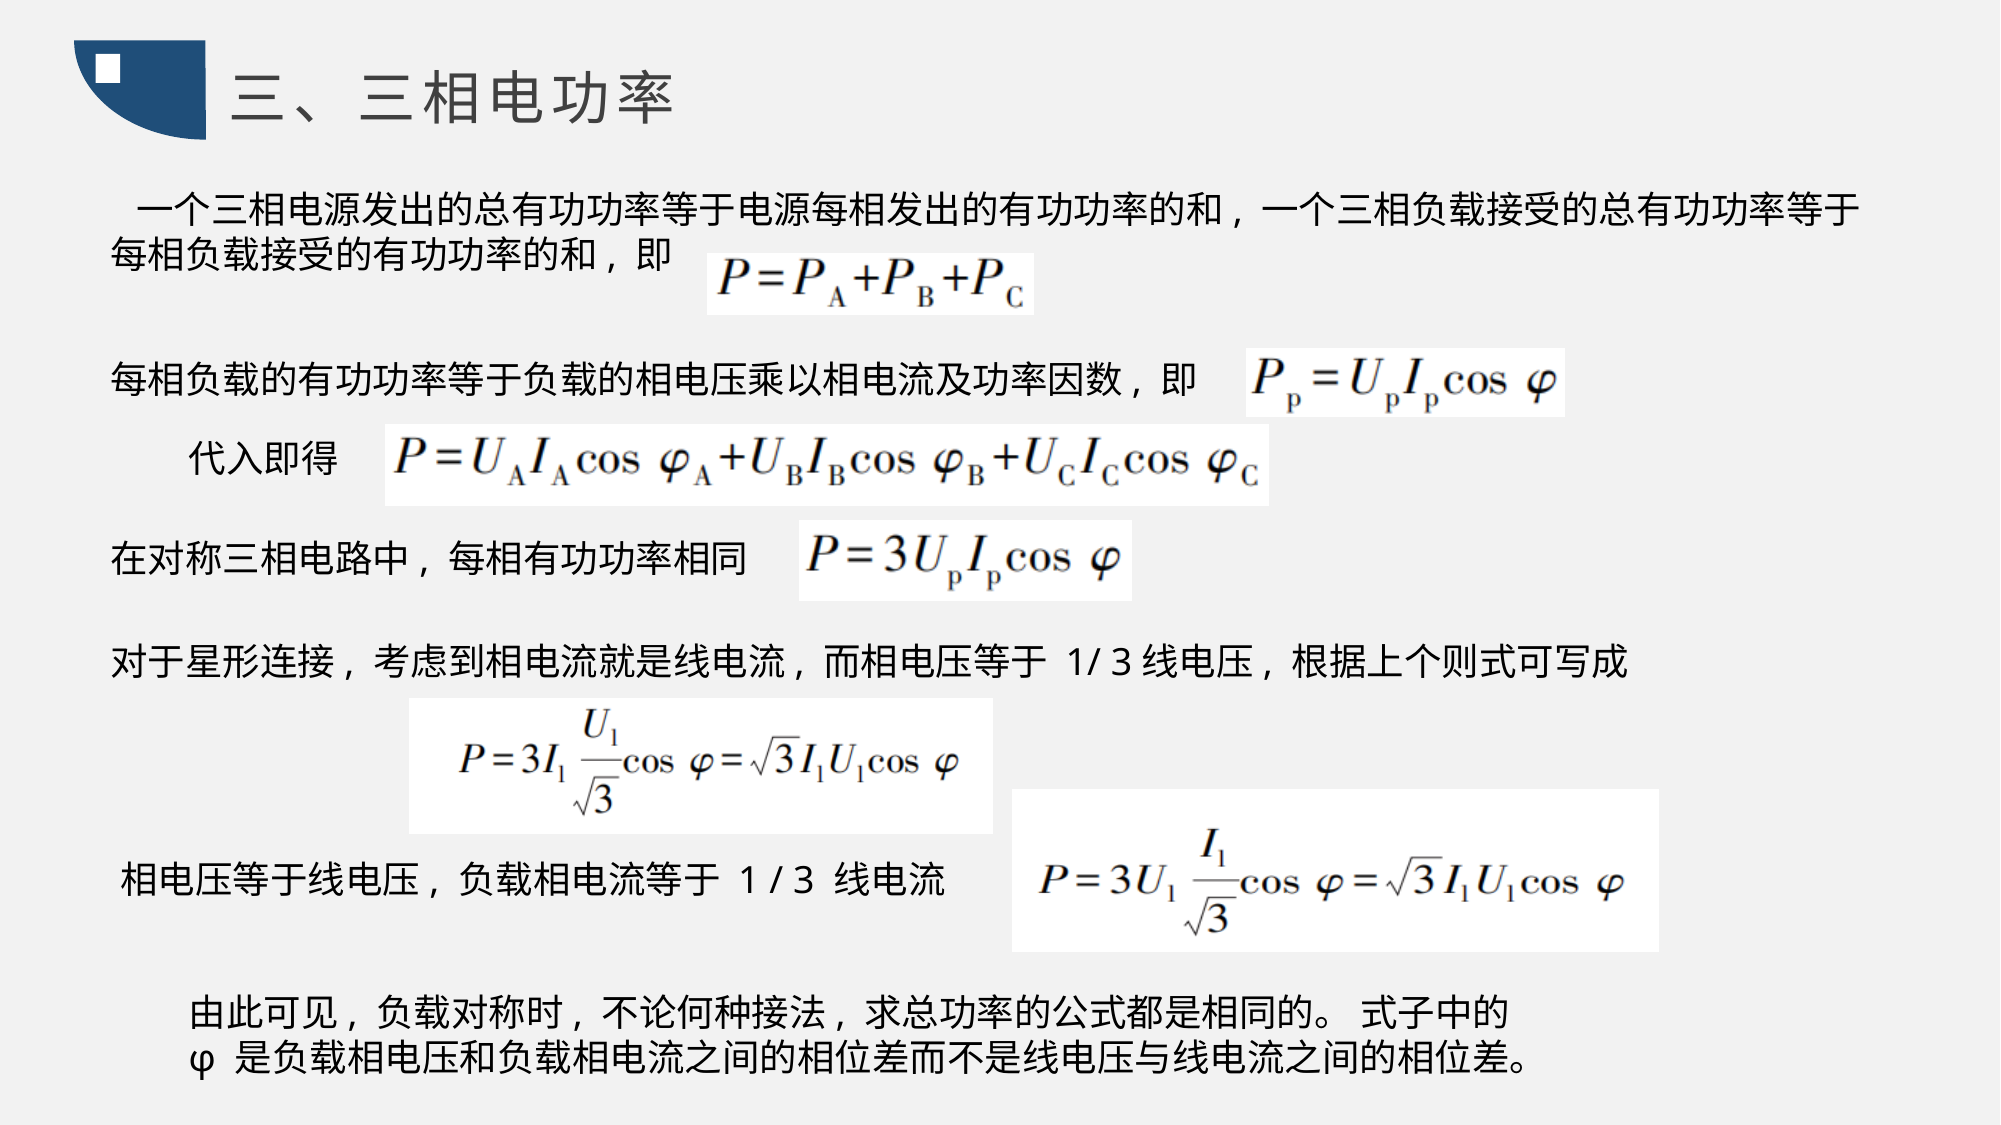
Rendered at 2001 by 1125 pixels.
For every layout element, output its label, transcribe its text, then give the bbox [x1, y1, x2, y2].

text_box 每相负载的有功功率等于负载的相电压乘以相电流及功率因数, 即 [95, 348, 1245, 408]
text_box 在对称三相电路中, 每相有功功率相同 [95, 527, 790, 587]
picture [1012, 789, 1659, 952]
text_box 代入即得 [173, 427, 373, 488]
picture [799, 520, 1132, 601]
picture [706, 253, 1034, 315]
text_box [74, 0, 1132, 140]
picture [385, 423, 1269, 506]
picture [409, 698, 993, 834]
text_box 相电压等于线电压, 负载相电流等于 1 / 3 线电流 [105, 848, 1012, 909]
picture [1245, 348, 1565, 417]
text_box 对于星形连接, 考虑到相电流就是线电流, 而相电压等于 1/ 3线电压, 根据上个则式可写成 [95, 630, 1683, 691]
text_box 由此可见, 负载对称时, 不论何种接法, 求总功率的公式都是相同的。 式子中的 φ 是负载相电压和负载相电流之间的相位差而不是线电压与线电流之间的相位差。 [173, 981, 1567, 1087]
text_box 一个三相电源发出的总有功功率等于电源每相发出的有功功率的和, 一个三相负载接受的总有功功率等于每相负载接受的有功功率的和, 即 [95, 178, 1910, 284]
